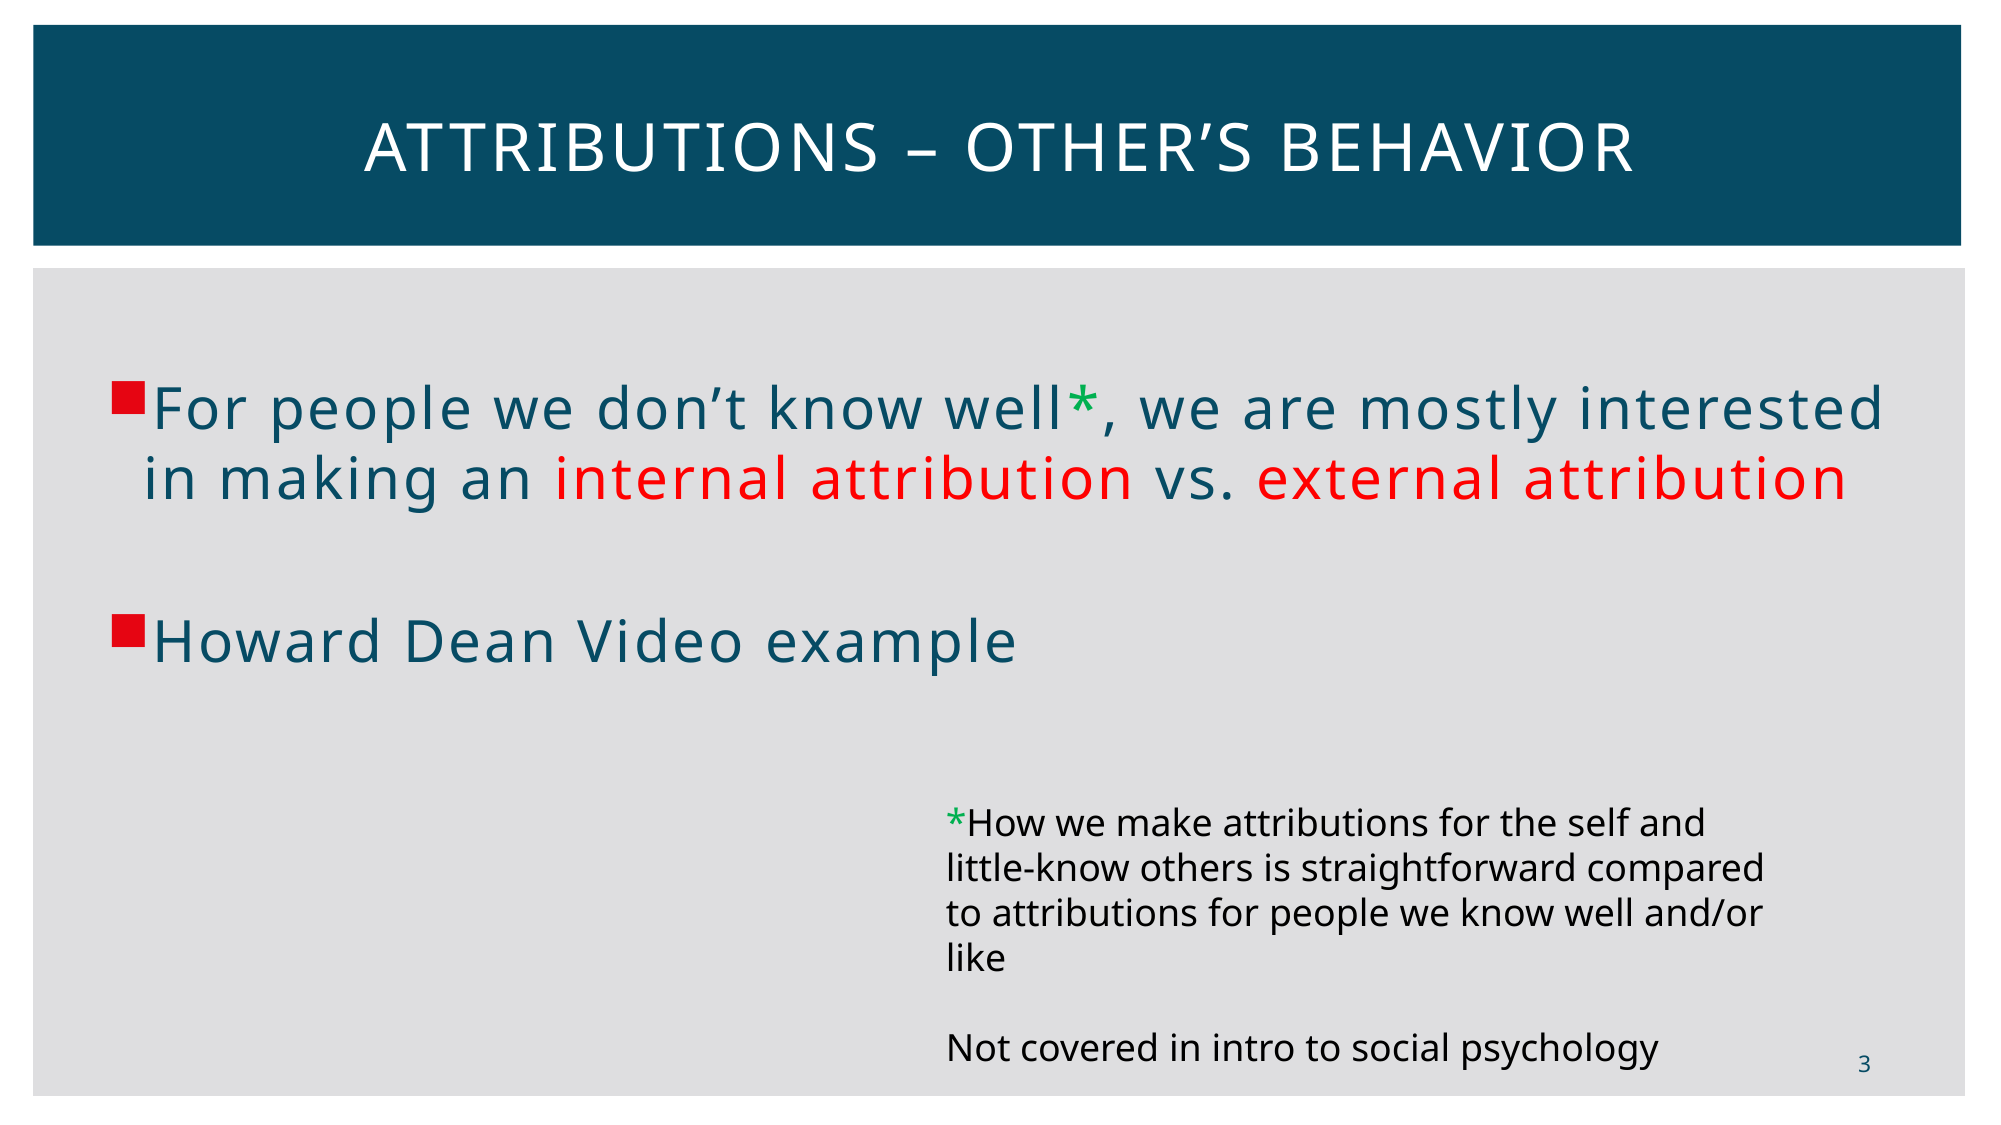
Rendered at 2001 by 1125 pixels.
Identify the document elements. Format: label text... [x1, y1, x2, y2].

slide_number 3 [1800, 1041, 1930, 1089]
title Attributions – Other’s behavior [83, 58, 1917, 232]
list For people we don’t know well*, we are mostly interested in making an internal attribution vs. external attribution Howard Dean Video example [83, 281, 1923, 1005]
text_box *How we make attributions for the self and little-know others is straightforward compared to attributions for people we know well and/or like Not covered in intro to social psychology [931, 791, 1802, 1077]
